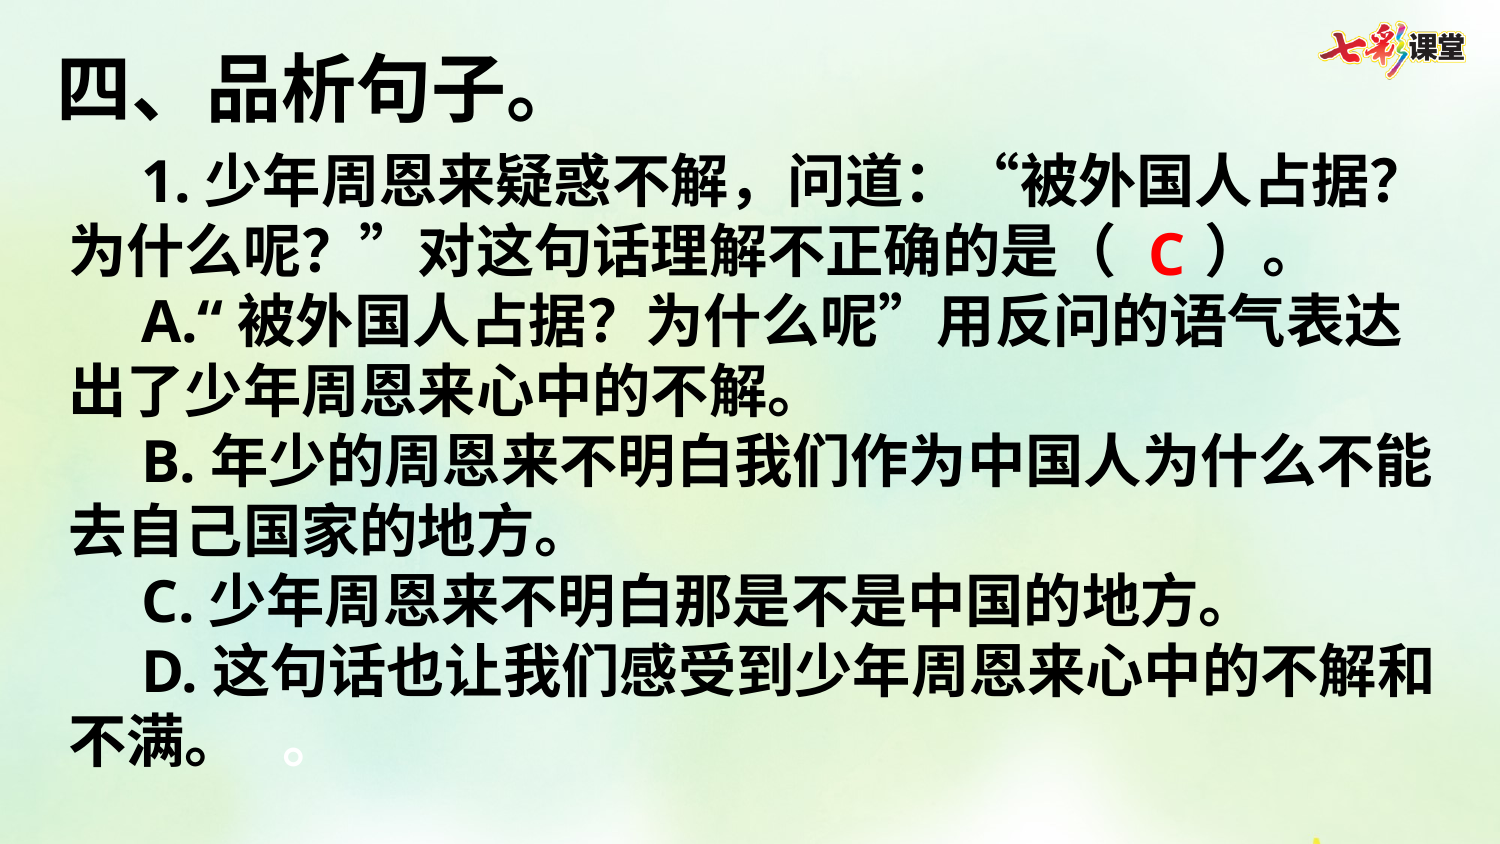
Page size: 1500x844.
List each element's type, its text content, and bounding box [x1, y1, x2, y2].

text_box 四、品析句子。 [41, 34, 1325, 139]
picture [0, 0, 1500, 844]
text_box C [1133, 209, 1211, 294]
text_box 1.少年周恩来疑惑不解，问道：“被外国人占据？为什么呢？”对这句话理解不正确的是（ ）。 A.“被外国人占据？为什么呢”用反问的语气表达出了少年周恩来心中的不解。 B.年少的周恩来不明白我们作为中国人为什么不能去自己国家的地方。 C.少年周恩来不明白那是不是中国的地方。 D.这句话也让我们感受到少年周恩来心中的不解和不满。 。 [53, 136, 1459, 782]
